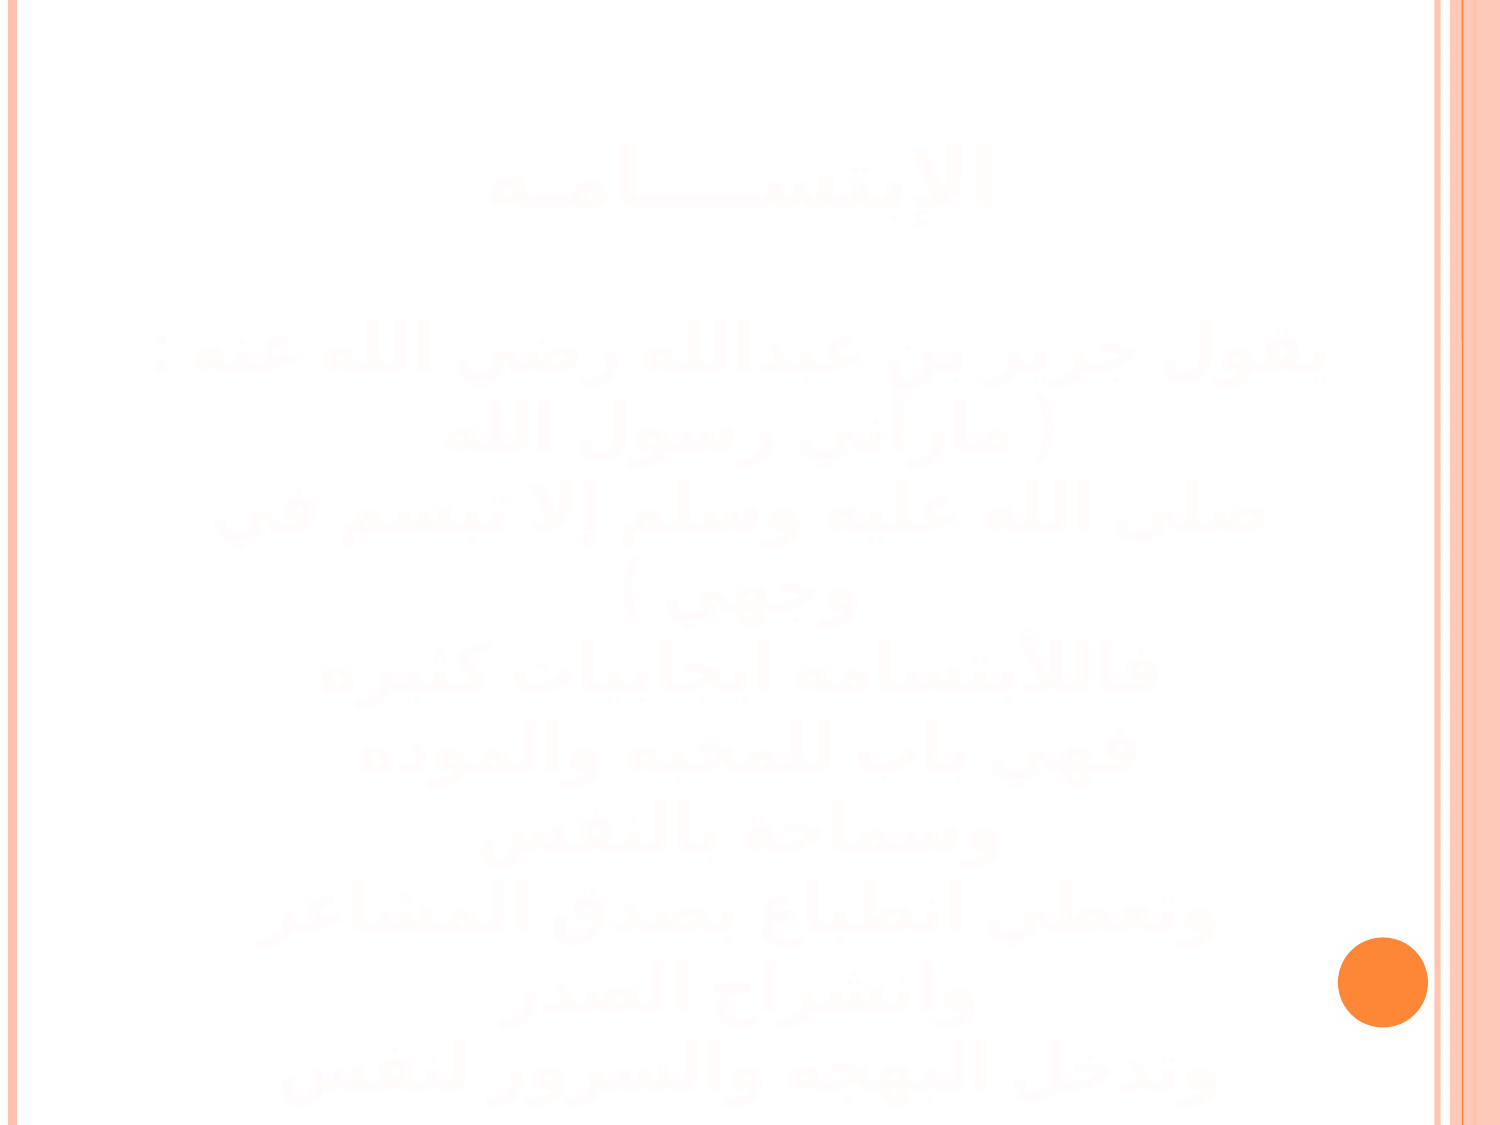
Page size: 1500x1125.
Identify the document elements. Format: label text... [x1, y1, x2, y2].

text_box الإبتســــامـه يقول جرير بن عبدالله رضي الله عنه :( مارأني رسول الله صلى الله عليه وسلم إلا تبسم في وجهي ) فاللأبتسامه ايجابيات كثيره فهي باب للمحبه والموده وسماحة بالنفس وتعطي انطباع بصدق المشاعر وانشراح الصدر وتدخل البهجه والسرور لنفس [105, 117, 1378, 1112]
